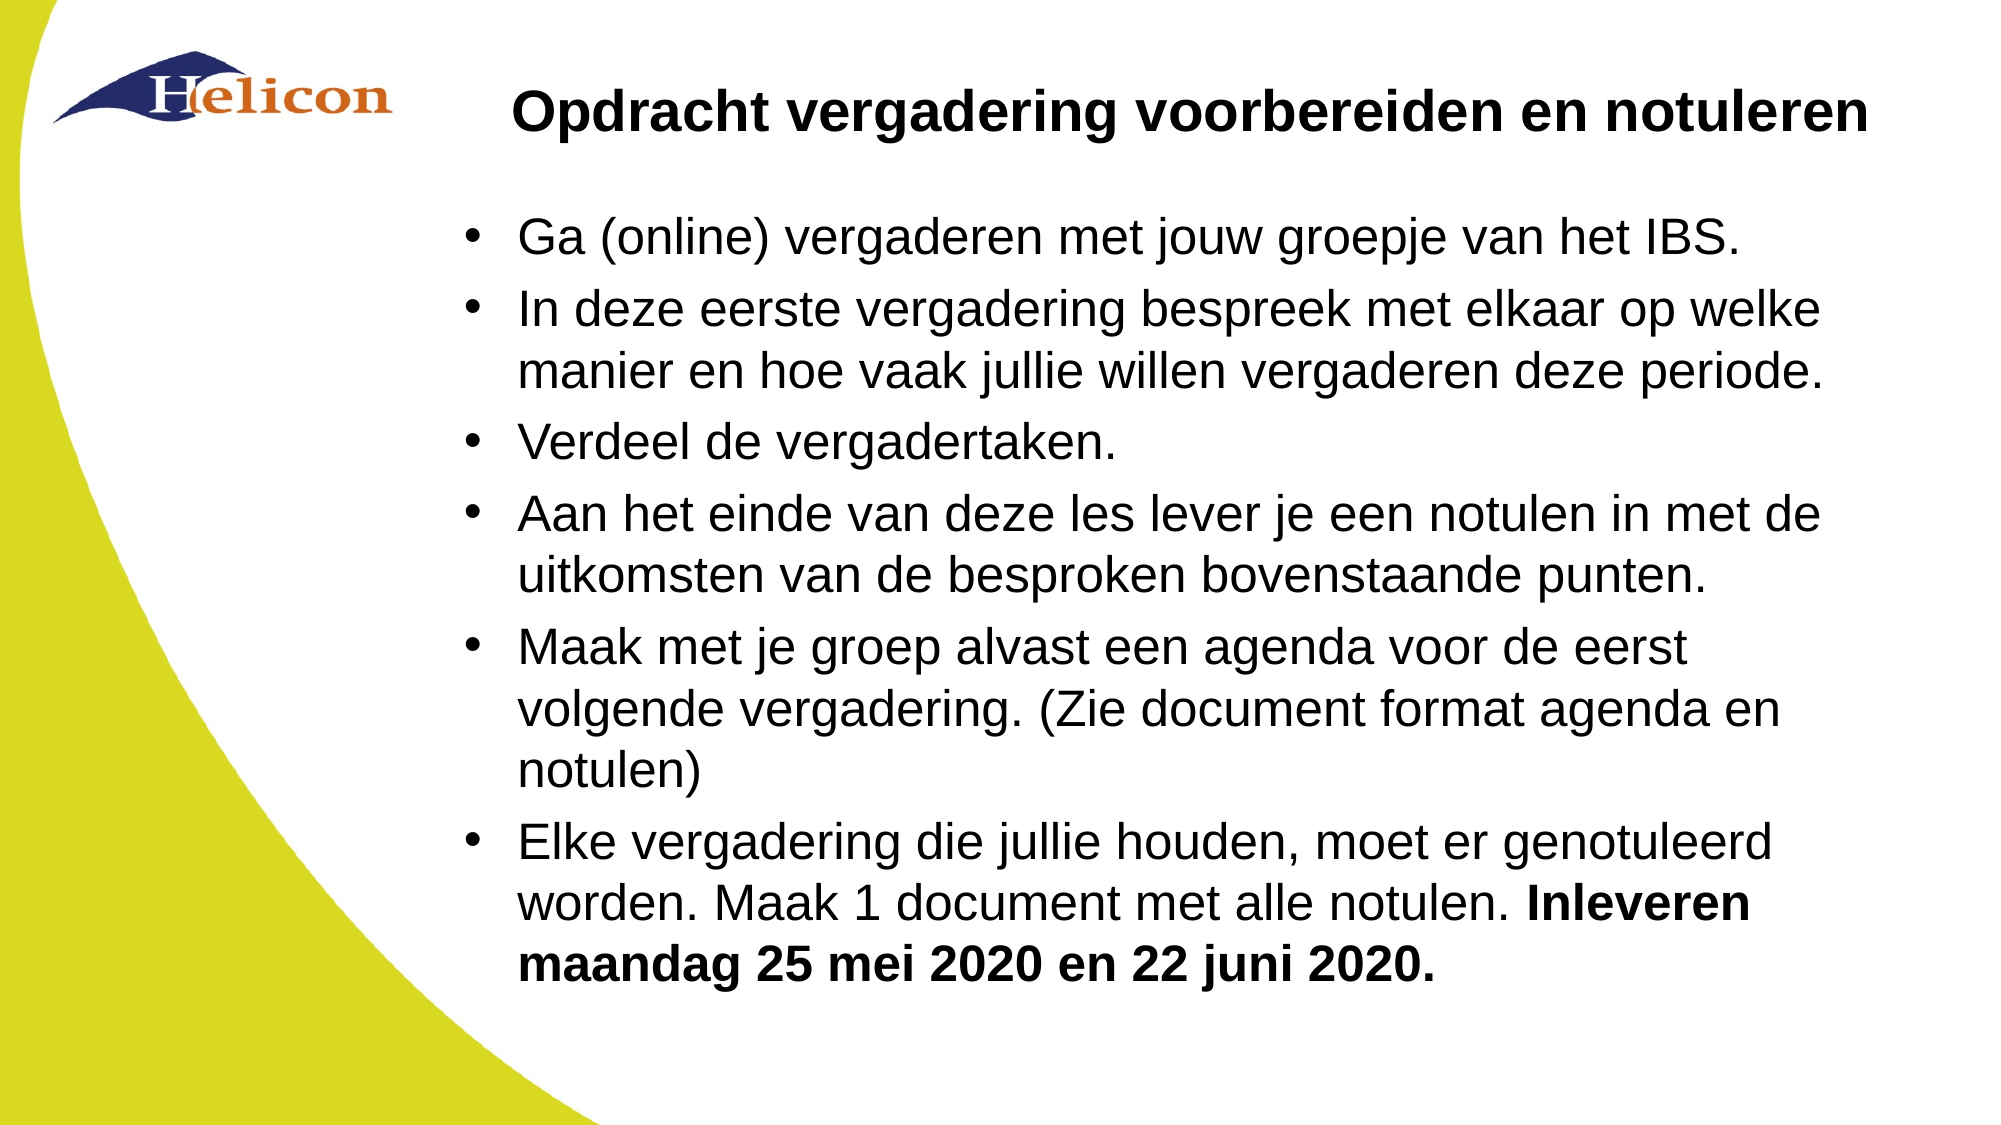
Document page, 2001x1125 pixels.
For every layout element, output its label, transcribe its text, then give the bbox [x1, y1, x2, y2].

list Ga (online) vergaderen met jouw groepje van het IBS. In deze eerste vergadering bespreek met elkaar op welke manier en hoe vaak jullie willen vergaderen deze periode. Verdeel de vergadertaken. Aan het einde van deze les lever je een notulen in met de uitkomsten van de besproken bovenstaande punten. Maak met je groep alvast een agenda voor de eerst volgende vergadering. (Zie document format agenda en notulen) Elke vergadering die jullie houden, moet er genotuleerd worden. Maak 1 document met alle notulen. Inleveren maandag 25 mei 2020 en 22 juni 2020. [448, 196, 1900, 1005]
picture [0, 0, 2000, 1125]
title Opdracht vergadering voorbereiden en notuleren [432, 54, 1887, 161]
